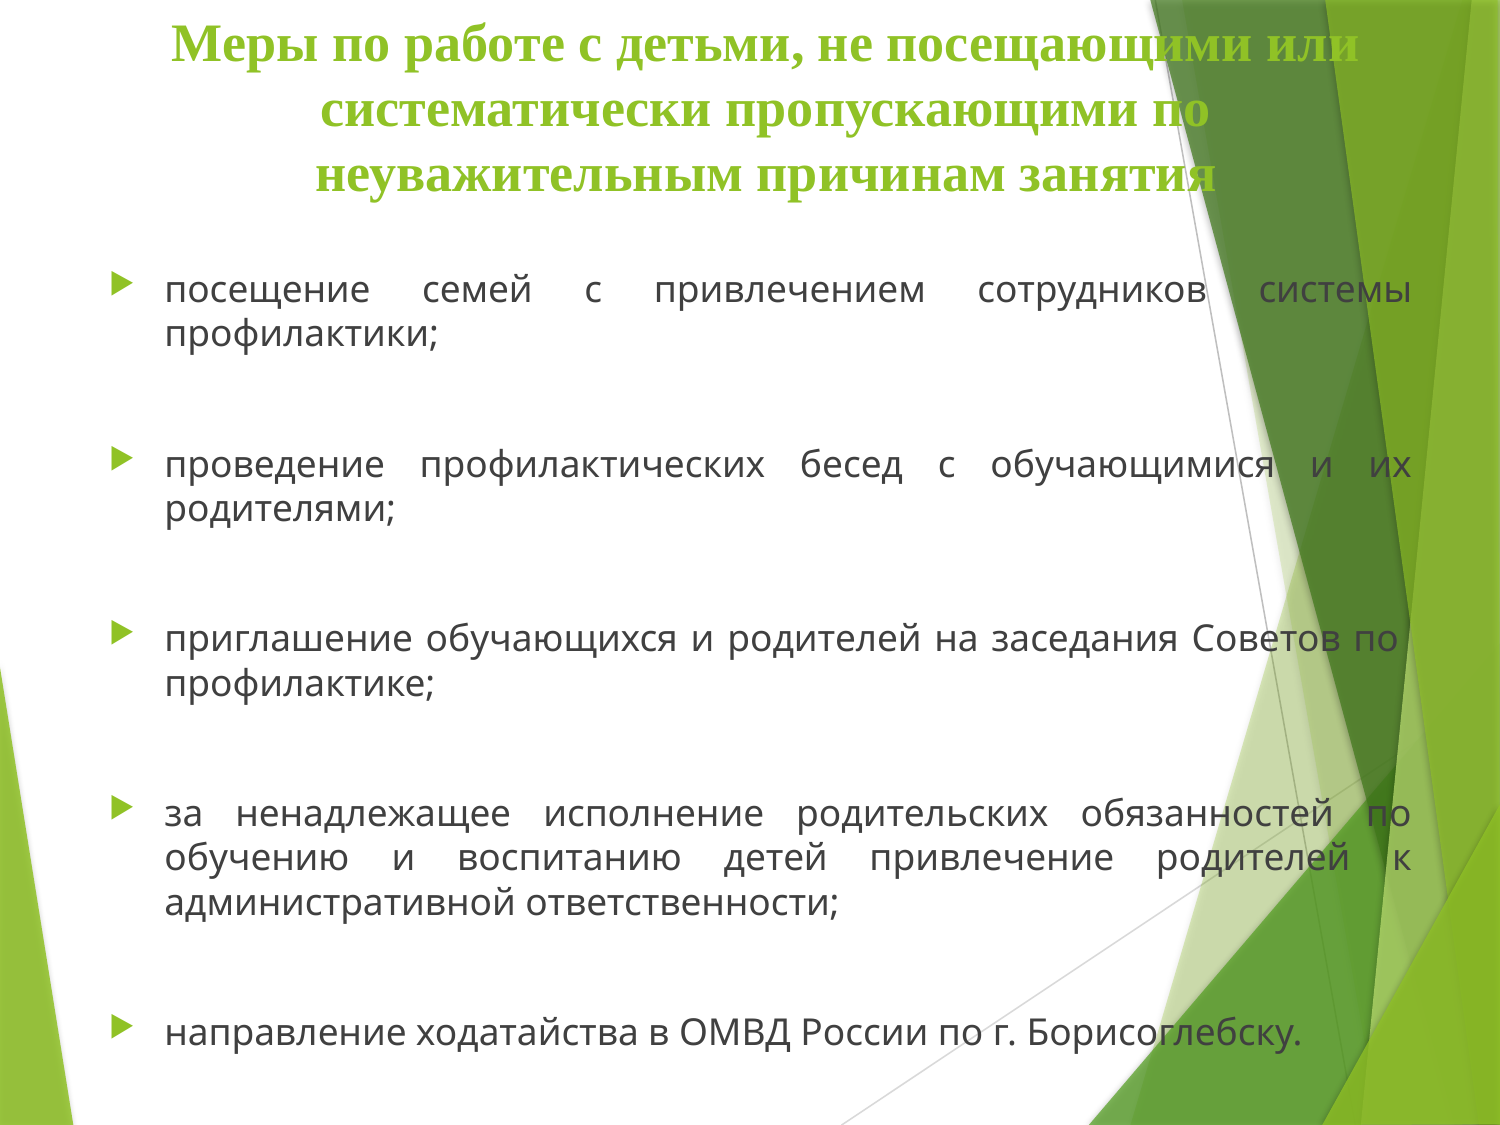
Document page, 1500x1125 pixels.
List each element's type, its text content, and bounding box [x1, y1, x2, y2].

list посещение семей с привлечением сотрудников системы профилактики; проведение профилактических бесед с обучающимися и их родителями; приглашение обучающихся и родителей на заседания Советов по профилактике; за ненадлежащее исполнение родительских обязанностей по обучению и воспитанию детей привлечение родителей к административной ответственности; направление ходатайства в ОМВД России по г. Борисоглебску. [93, 257, 1428, 1067]
title Меры по работе с детьми, не посещающими или систематически пропускающими по неуважительным причинам занятия [128, 0, 1404, 256]
